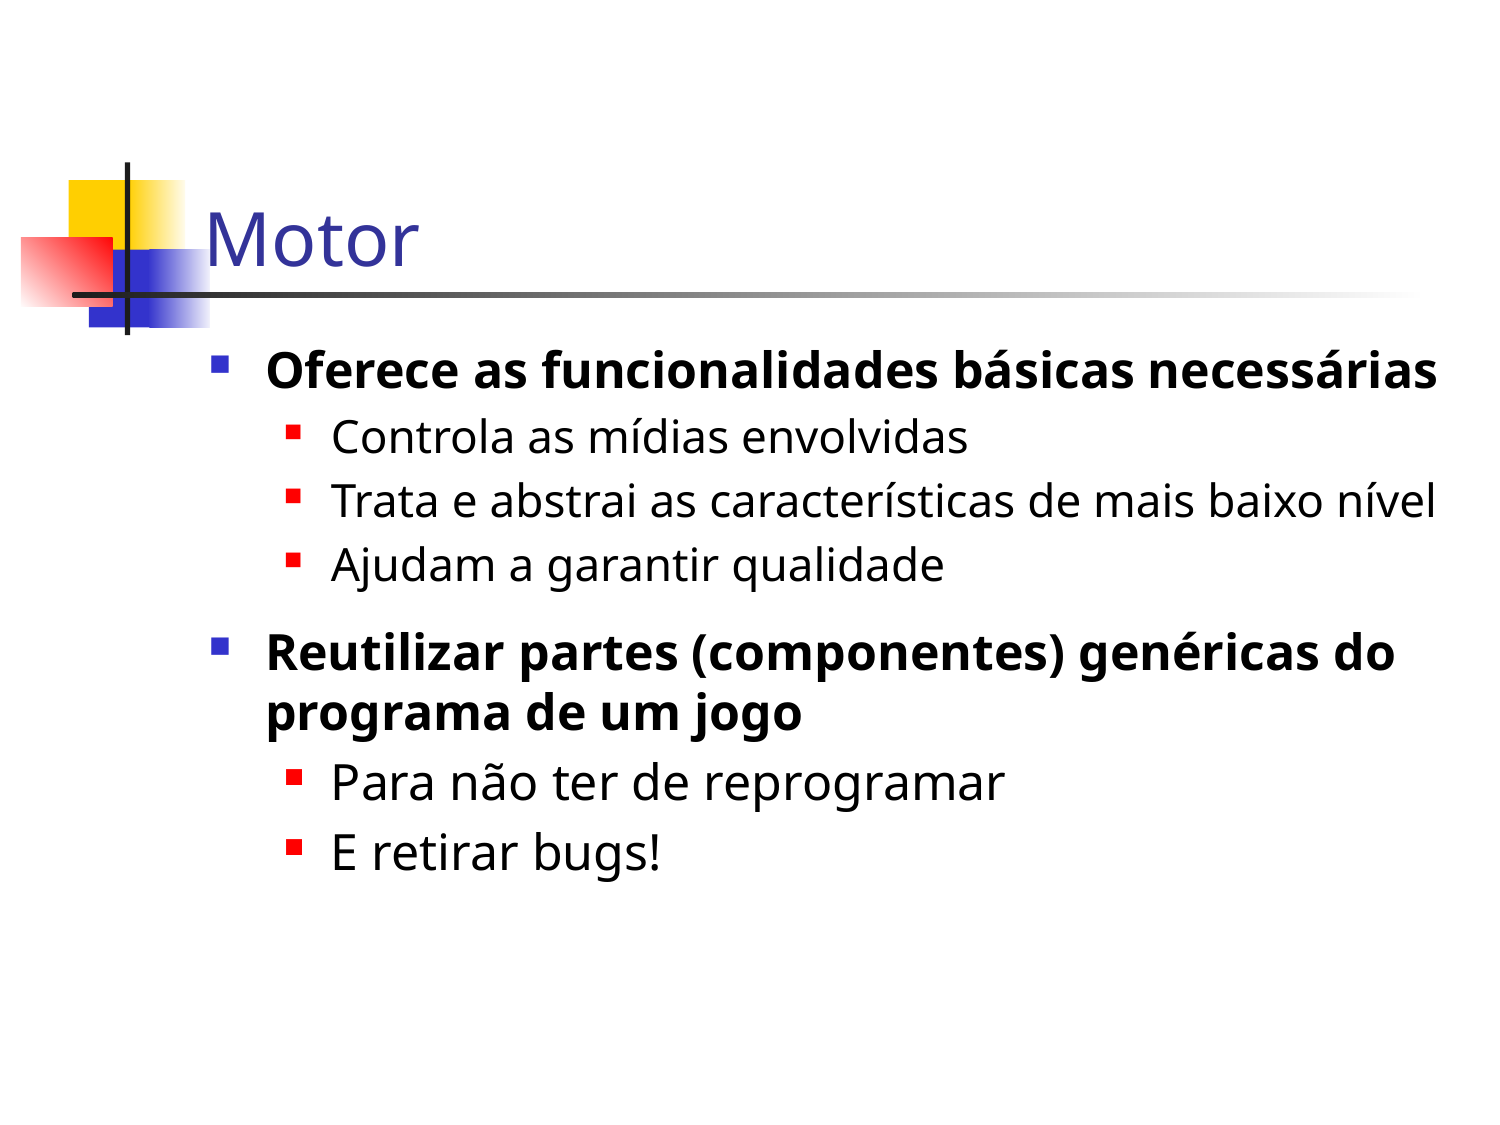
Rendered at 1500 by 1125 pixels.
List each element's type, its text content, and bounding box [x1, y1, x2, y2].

title Motor [188, 101, 1468, 289]
list Oferece as funcionalidades básicas necessárias Controla as mídias envolvidas Trata e abstrai as características de mais baixo nível Ajudam a garantir qualidade Reutilizar partes (componentes) genéricas do programa de um jogo Para não ter de reprogramar E retirar bugs! [193, 331, 1469, 1006]
